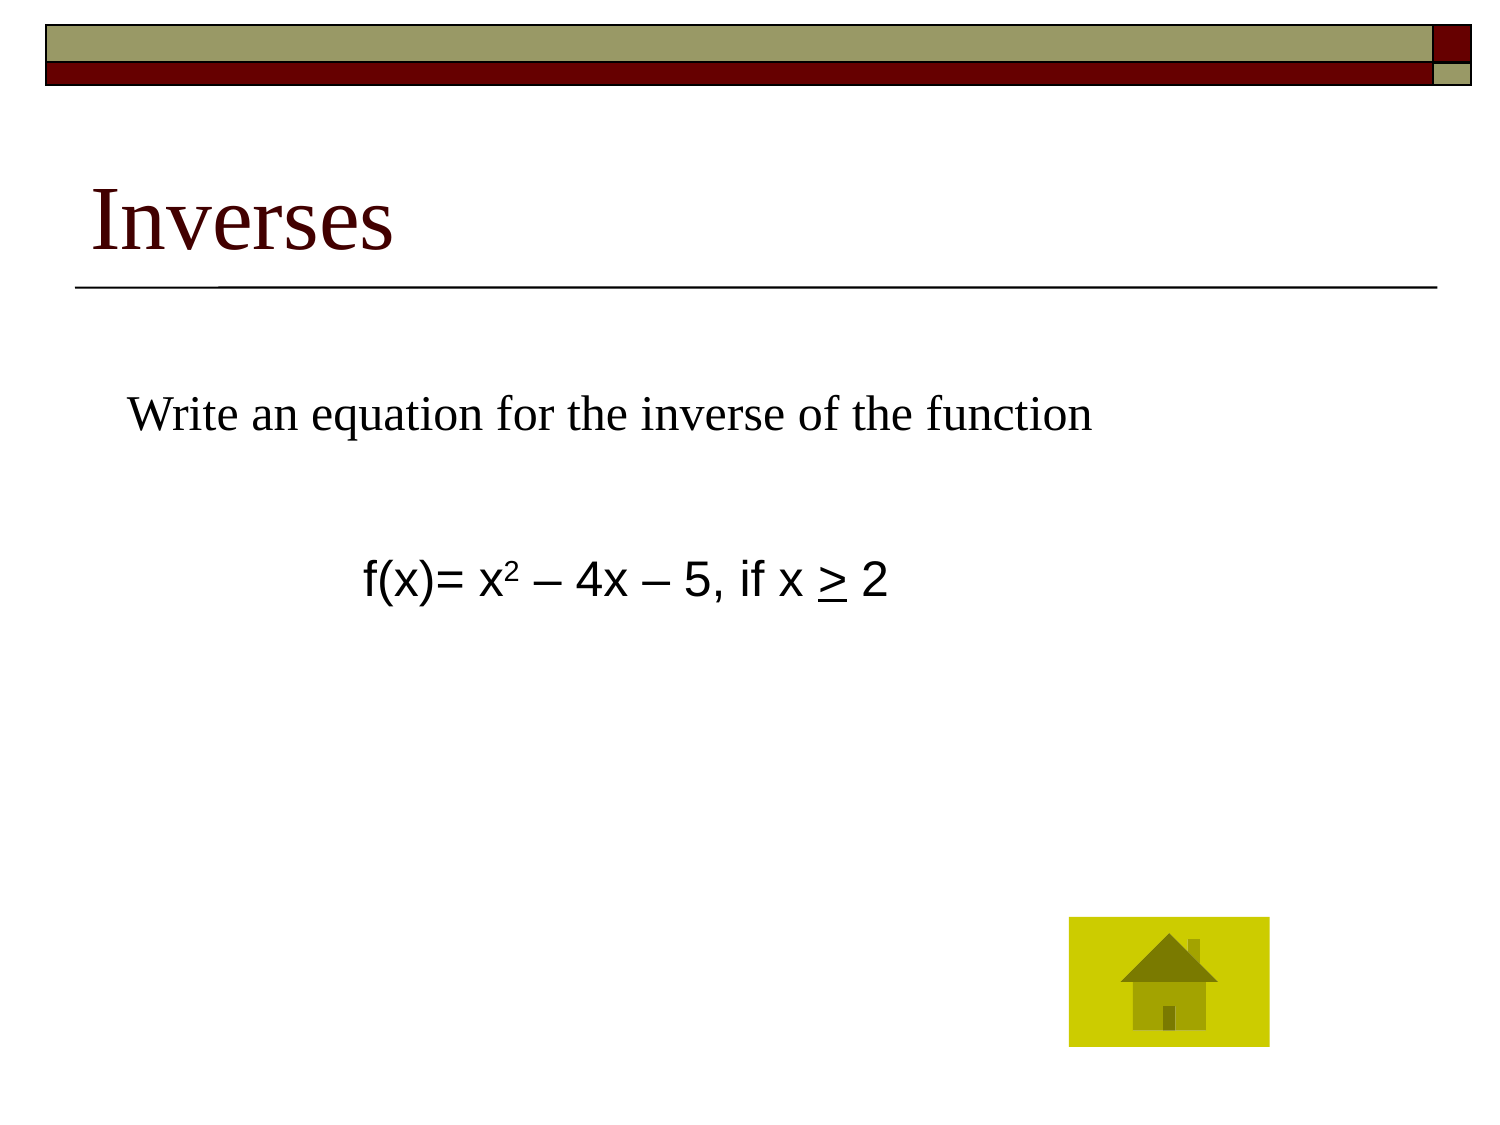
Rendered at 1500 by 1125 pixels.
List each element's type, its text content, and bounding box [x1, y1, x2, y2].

text_box [1068, 916, 1270, 1047]
title Inverses [74, 87, 1426, 276]
text_box Write an equation for the inverse of the function [112, 373, 1247, 449]
text_box f(x)= x2 – 4x – 5, if x > 2 [348, 538, 936, 614]
